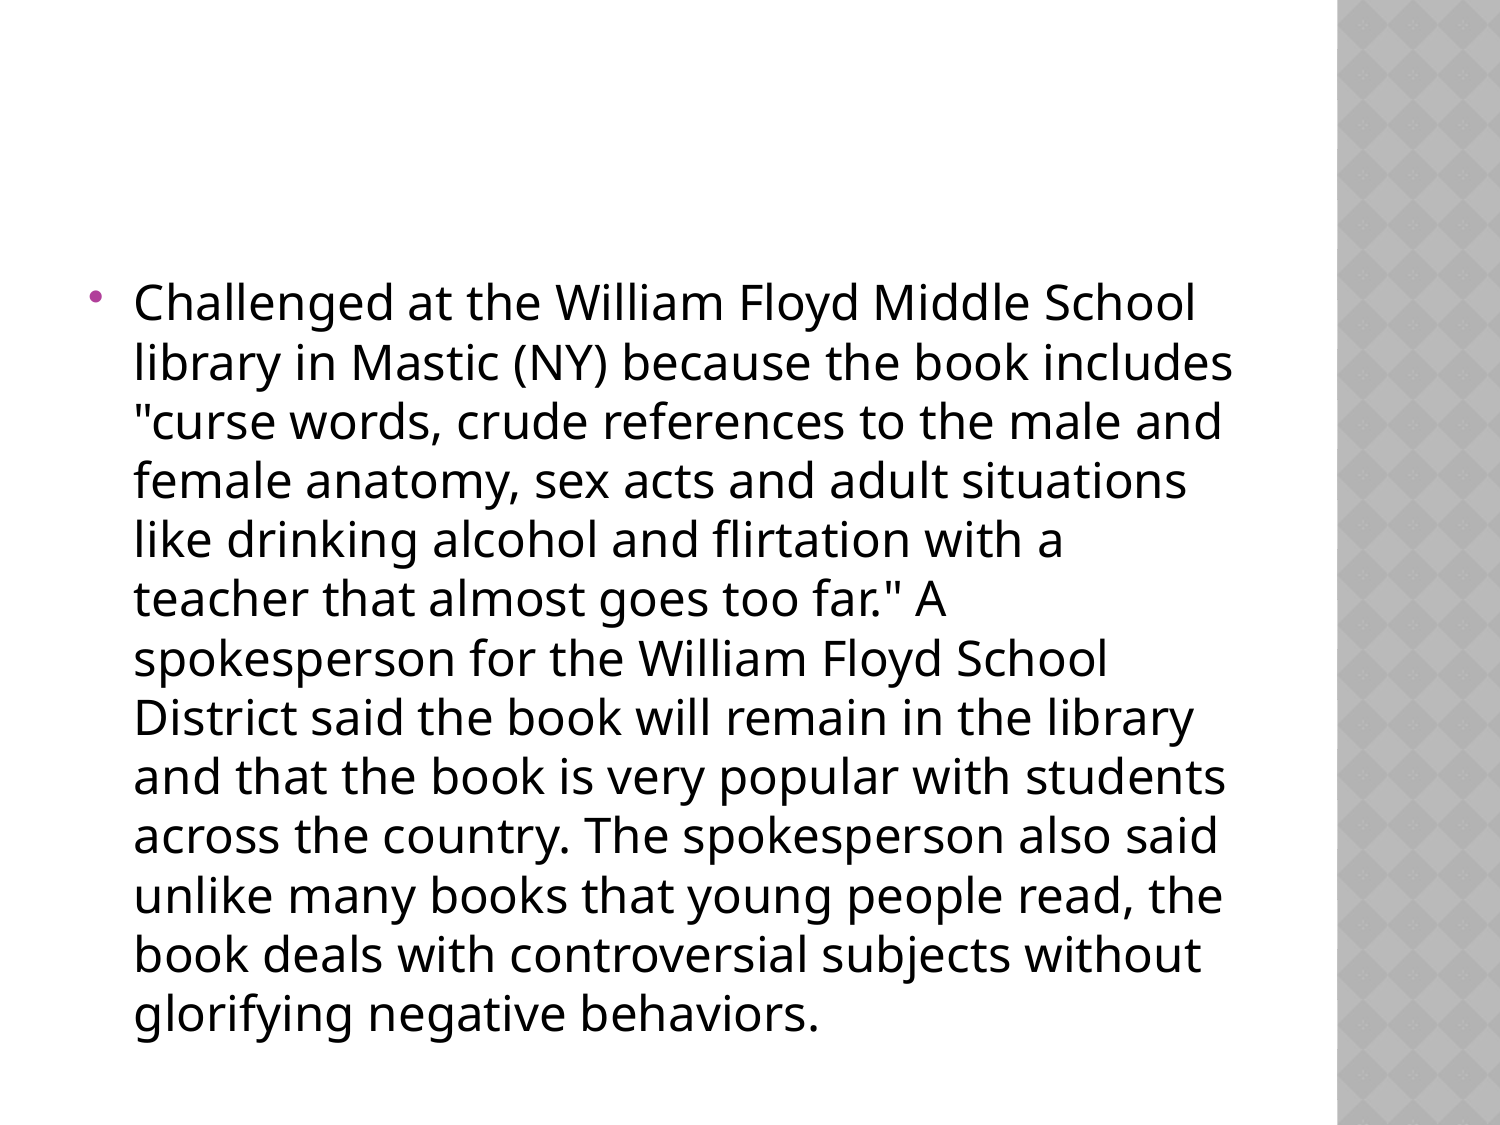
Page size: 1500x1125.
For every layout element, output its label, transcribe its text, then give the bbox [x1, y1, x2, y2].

list Challenged at the William Floyd Middle School library in Mastic (NY) because the book includes "curse words, crude references to the male and female anatomy, sex acts and adult situations like drinking alcohol and flirtation with a teacher that almost goes too far." A spokesperson for the William Floyd School District said the book will remain in the library and that the book is very popular with students across the country. The spokesperson also said unlike many books that young people read, the book deals with controversial subjects without glorifying negative behaviors. [75, 264, 1263, 1059]
